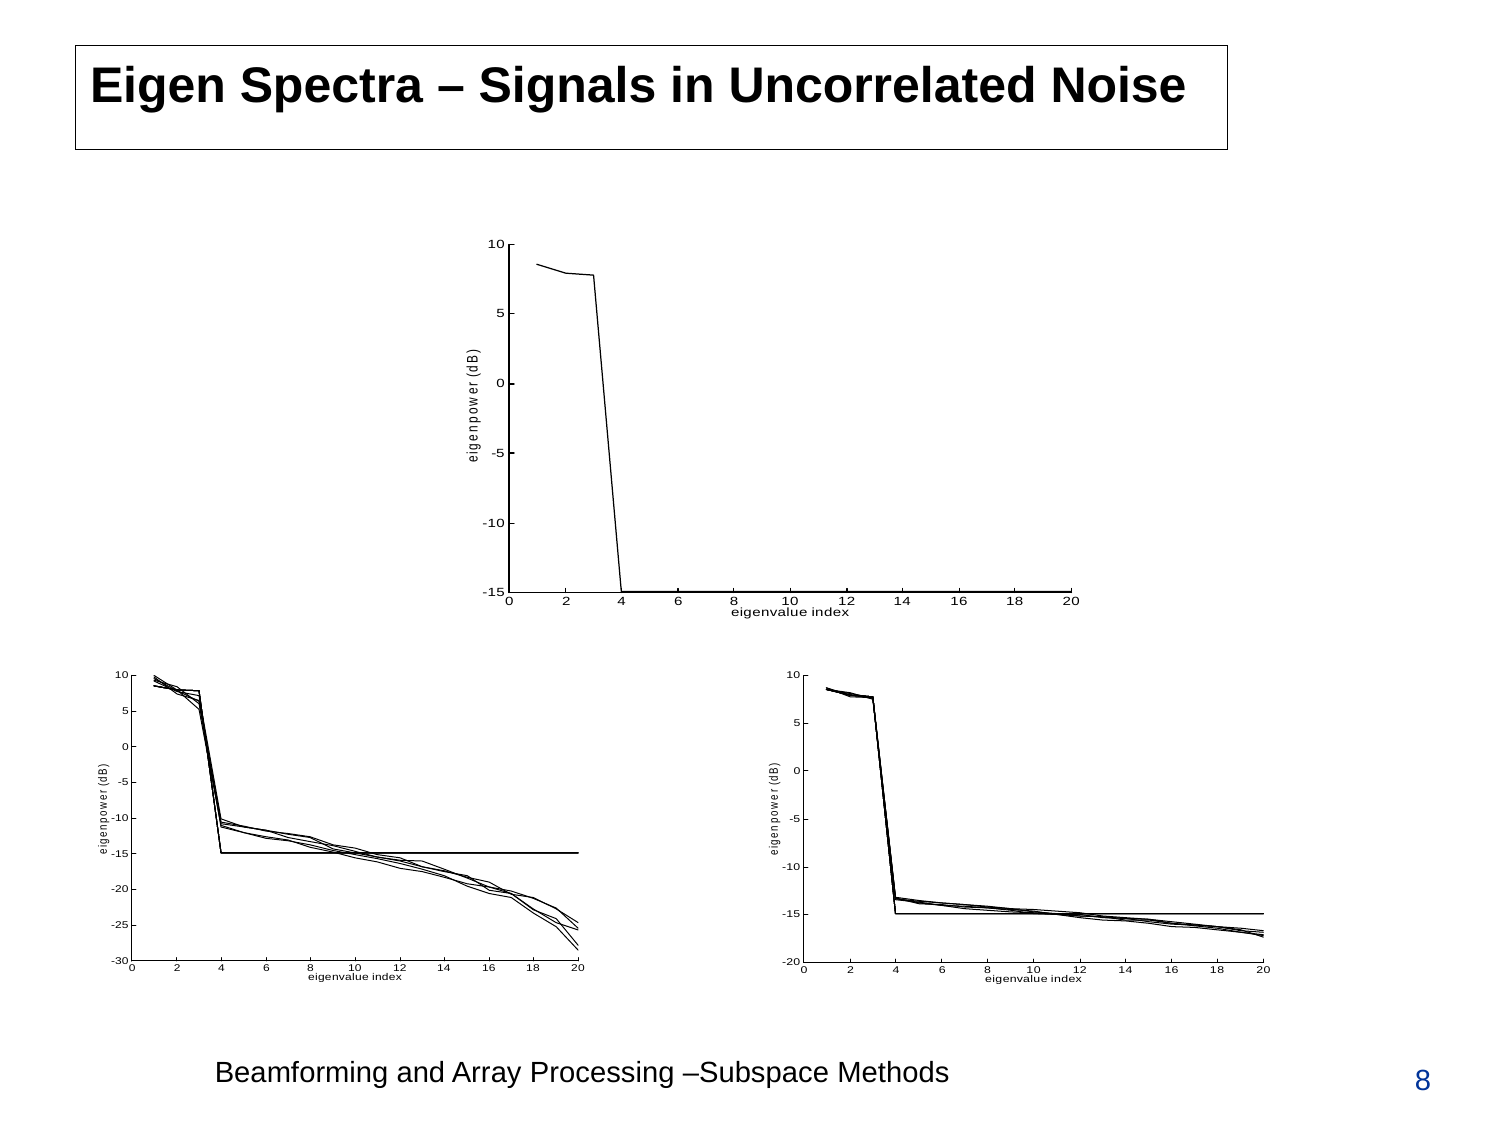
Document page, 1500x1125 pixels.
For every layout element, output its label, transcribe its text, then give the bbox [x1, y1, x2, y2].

picture [91, 666, 589, 987]
picture [762, 667, 1275, 988]
title Eigen Spectra – Signals in Uncorrelated Noise [75, 45, 1228, 150]
picture [458, 234, 1085, 624]
slide_number 8 [1207, 1055, 1447, 1102]
